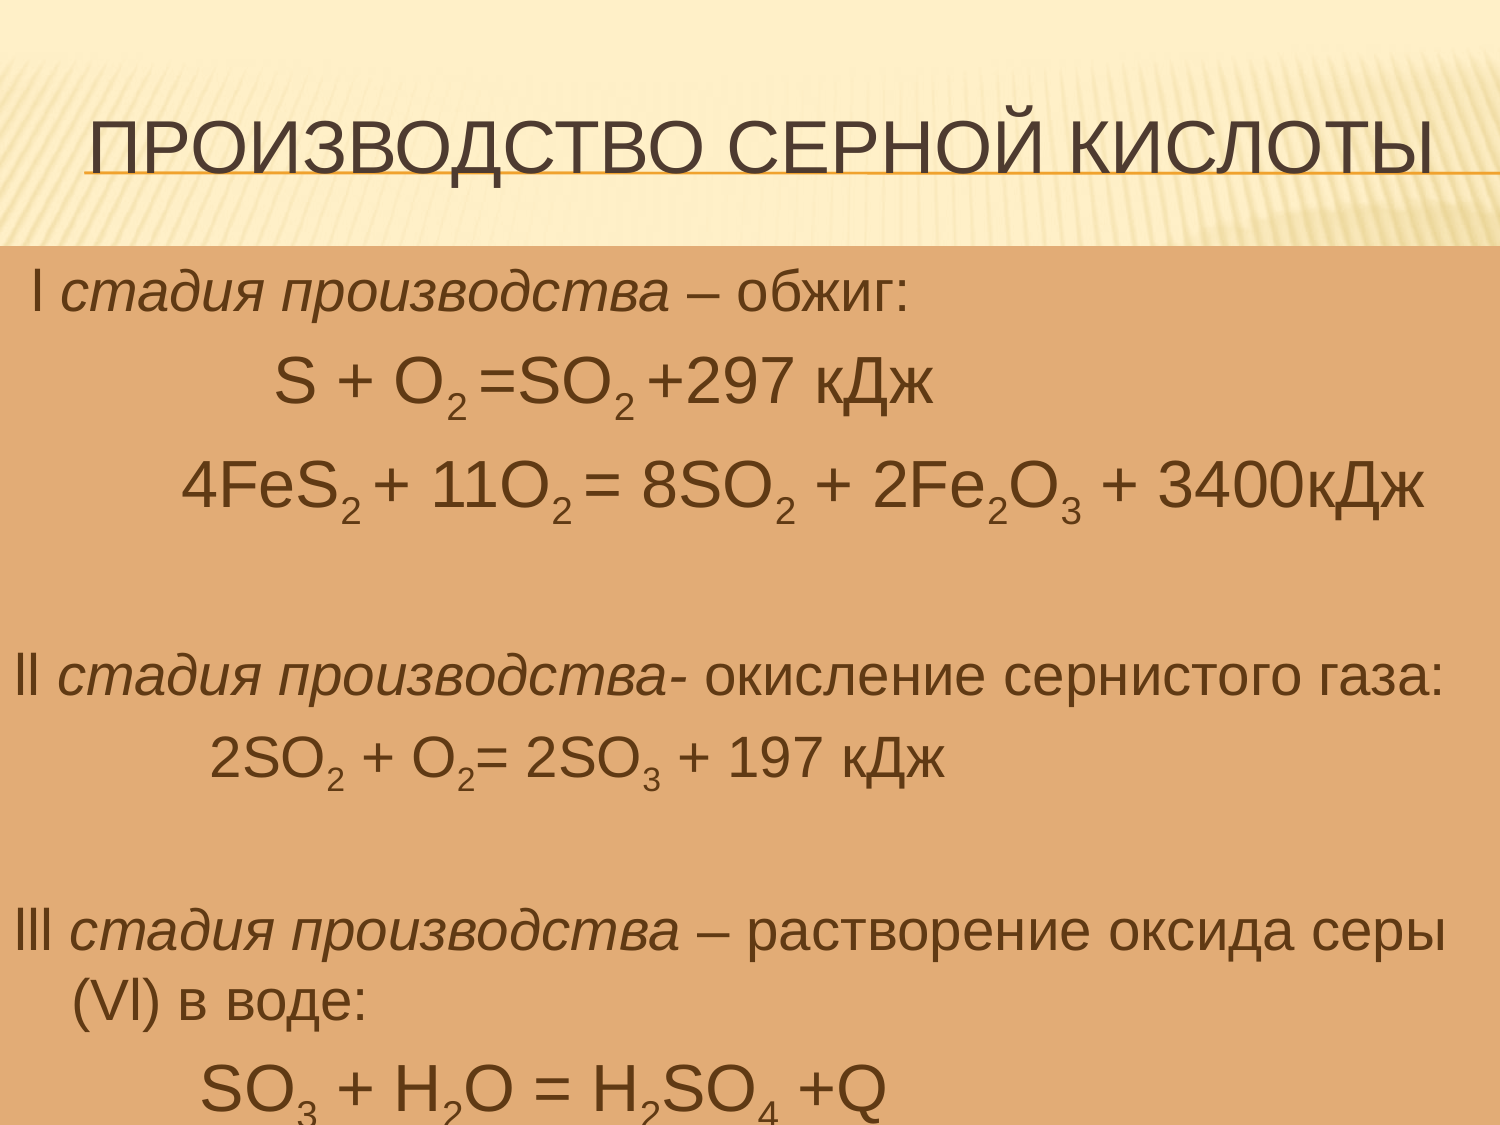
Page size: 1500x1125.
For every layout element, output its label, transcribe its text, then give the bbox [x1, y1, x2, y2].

title Производство серной кислоты [50, 75, 1475, 213]
list l стадия производства – обжиг: S + O2 =SO2 +297 кДж 4FeS2 + 11O2 = 8SO2 + 2Fe2O3 + 3400кДж ll стадия производства- окисление сернистого газа: 2SO2 + O2= 2SO3 + 197 кДж lll стадия производства – растворение оксида серы (Vl) в воде: SO3 + H2O = H2SO4 +Q [0, 246, 1500, 1125]
